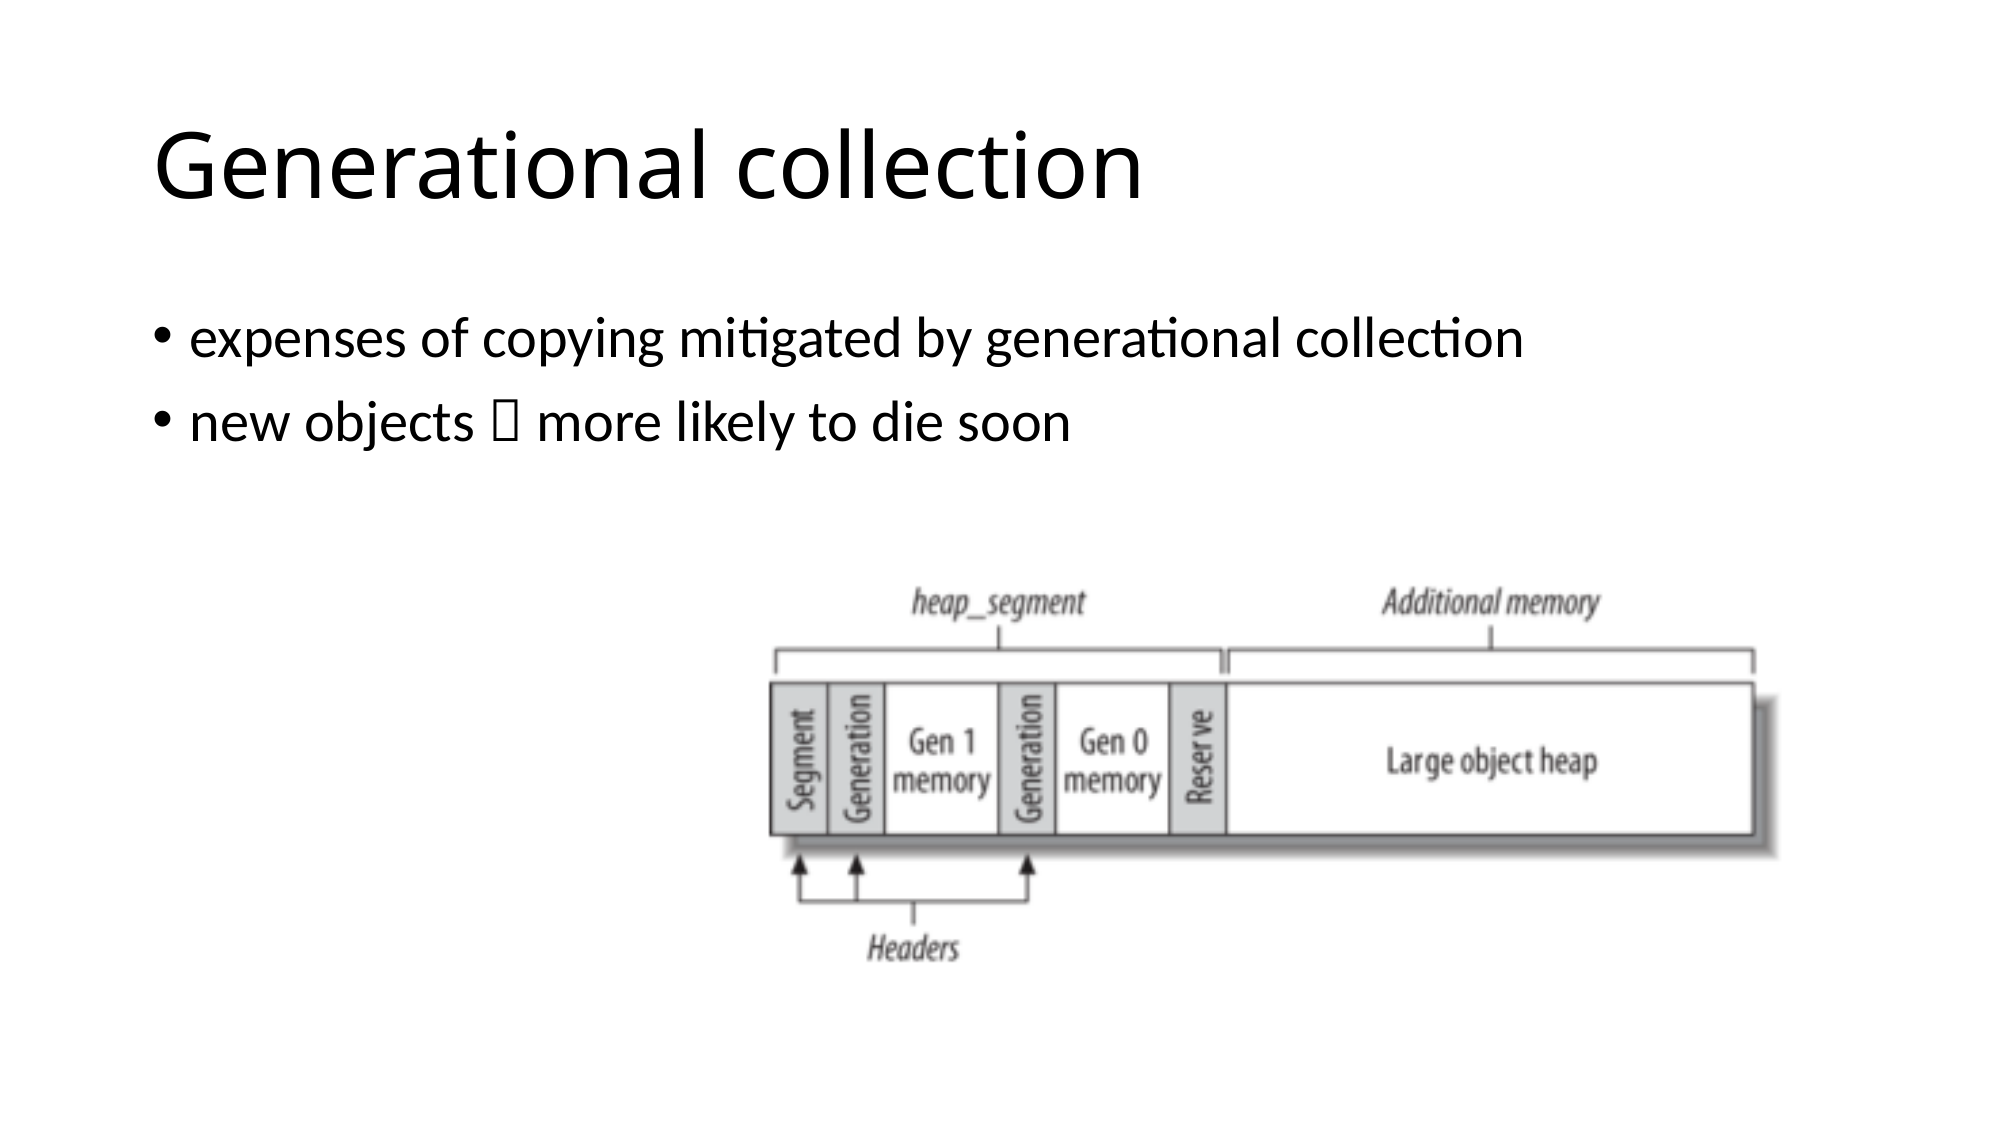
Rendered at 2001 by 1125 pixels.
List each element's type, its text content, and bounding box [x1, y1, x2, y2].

list expenses of copying mitigated by generational collection new objects  more likely to die soon [137, 299, 1863, 1014]
picture [667, 544, 1863, 1014]
title Generational collection [137, 59, 1863, 278]
